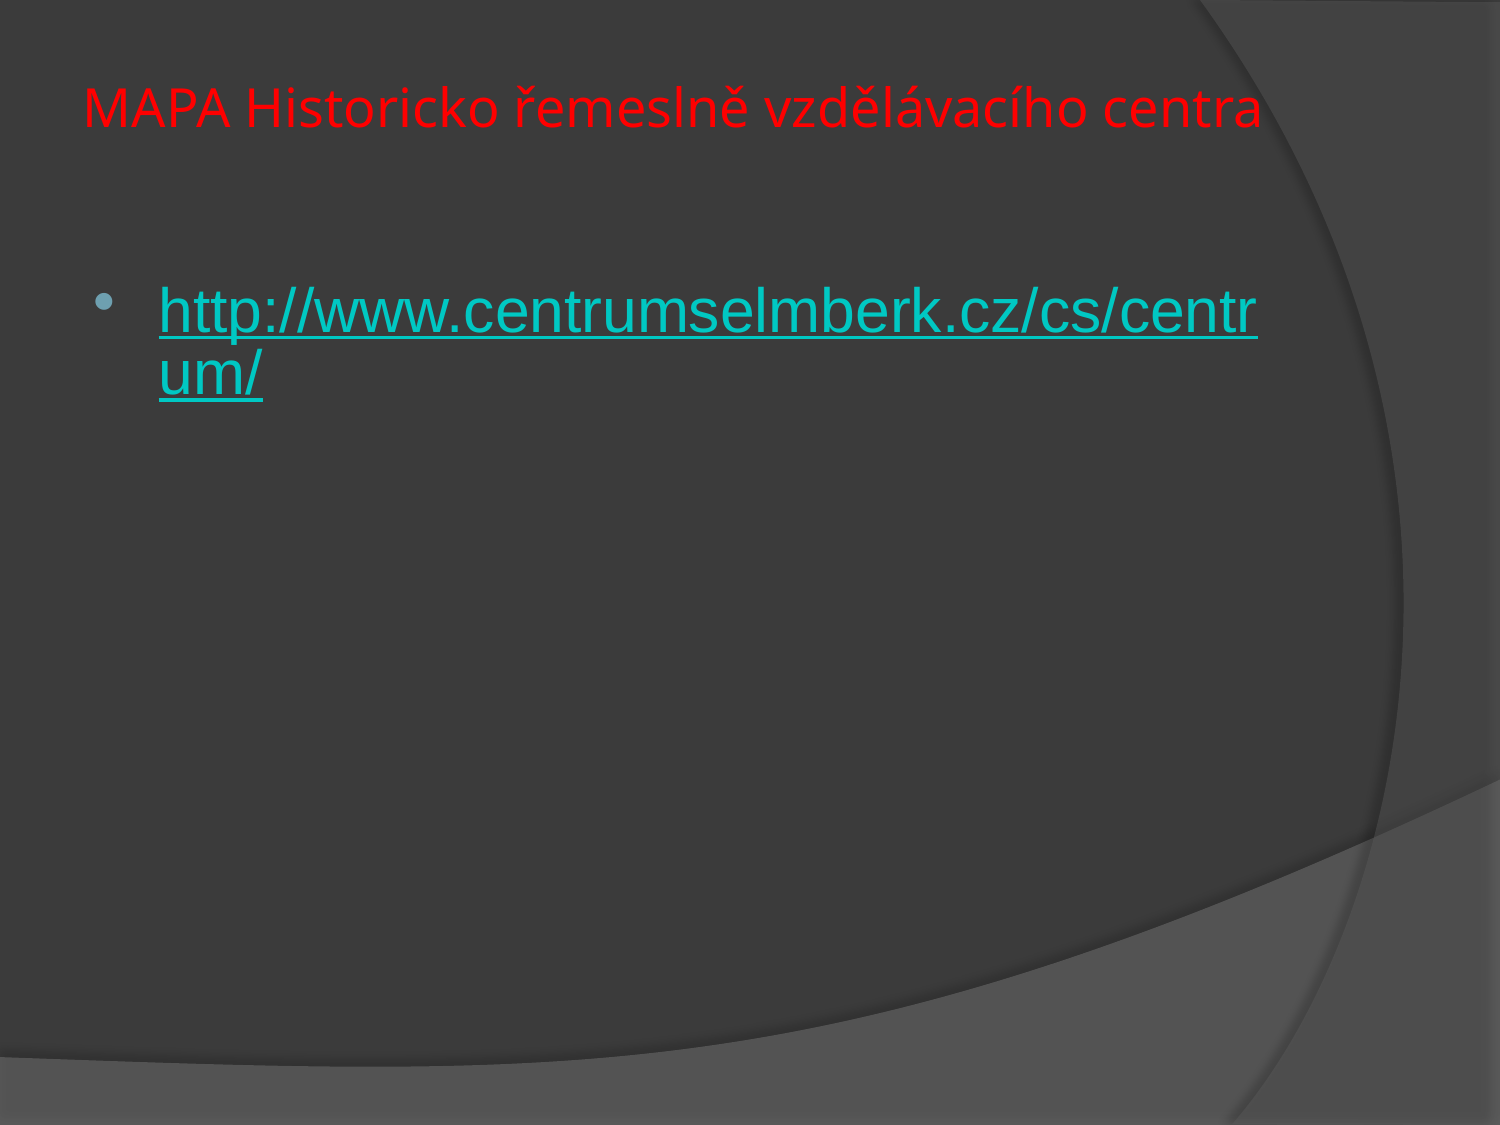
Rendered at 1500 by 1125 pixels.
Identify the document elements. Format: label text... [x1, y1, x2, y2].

list http://www.centrumselmberk.cz/cs/centrum/ [75, 262, 1300, 1005]
title MAPA Historicko řemeslně vzdělávacího centra [75, 45, 1300, 233]
